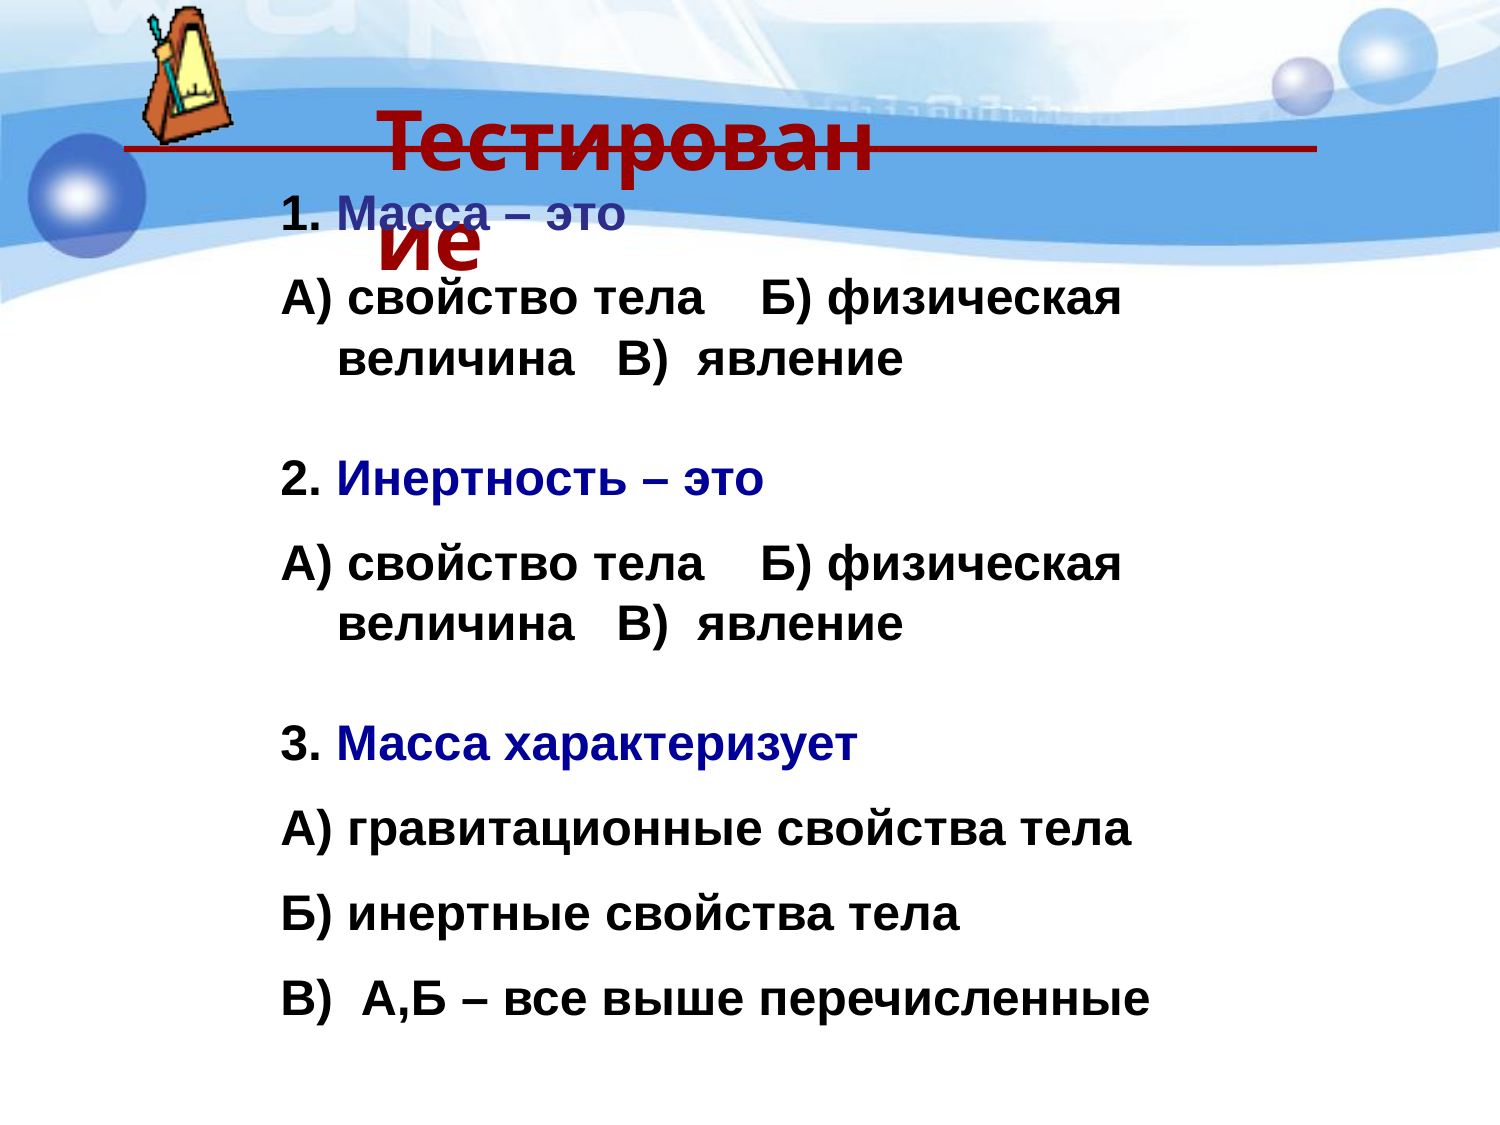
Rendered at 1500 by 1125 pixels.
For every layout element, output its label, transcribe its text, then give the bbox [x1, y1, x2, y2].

text_box Тестирование [360, 0, 892, 148]
picture [0, 0, 1500, 1125]
text_box 1. Масса – это А) свойство тела Б) физическая величина В) явление 2. Инертность – этоИнертность – это А) свойство тела Б) физическая величина В) явление 3. Масса характеризует Марактеризует А) гравитационные свойства тела Б) инертные свойства тела В) А,Б – все выше перечисленные [265, 172, 1282, 1033]
text_box Тестирование [360, 149, 892, 172]
